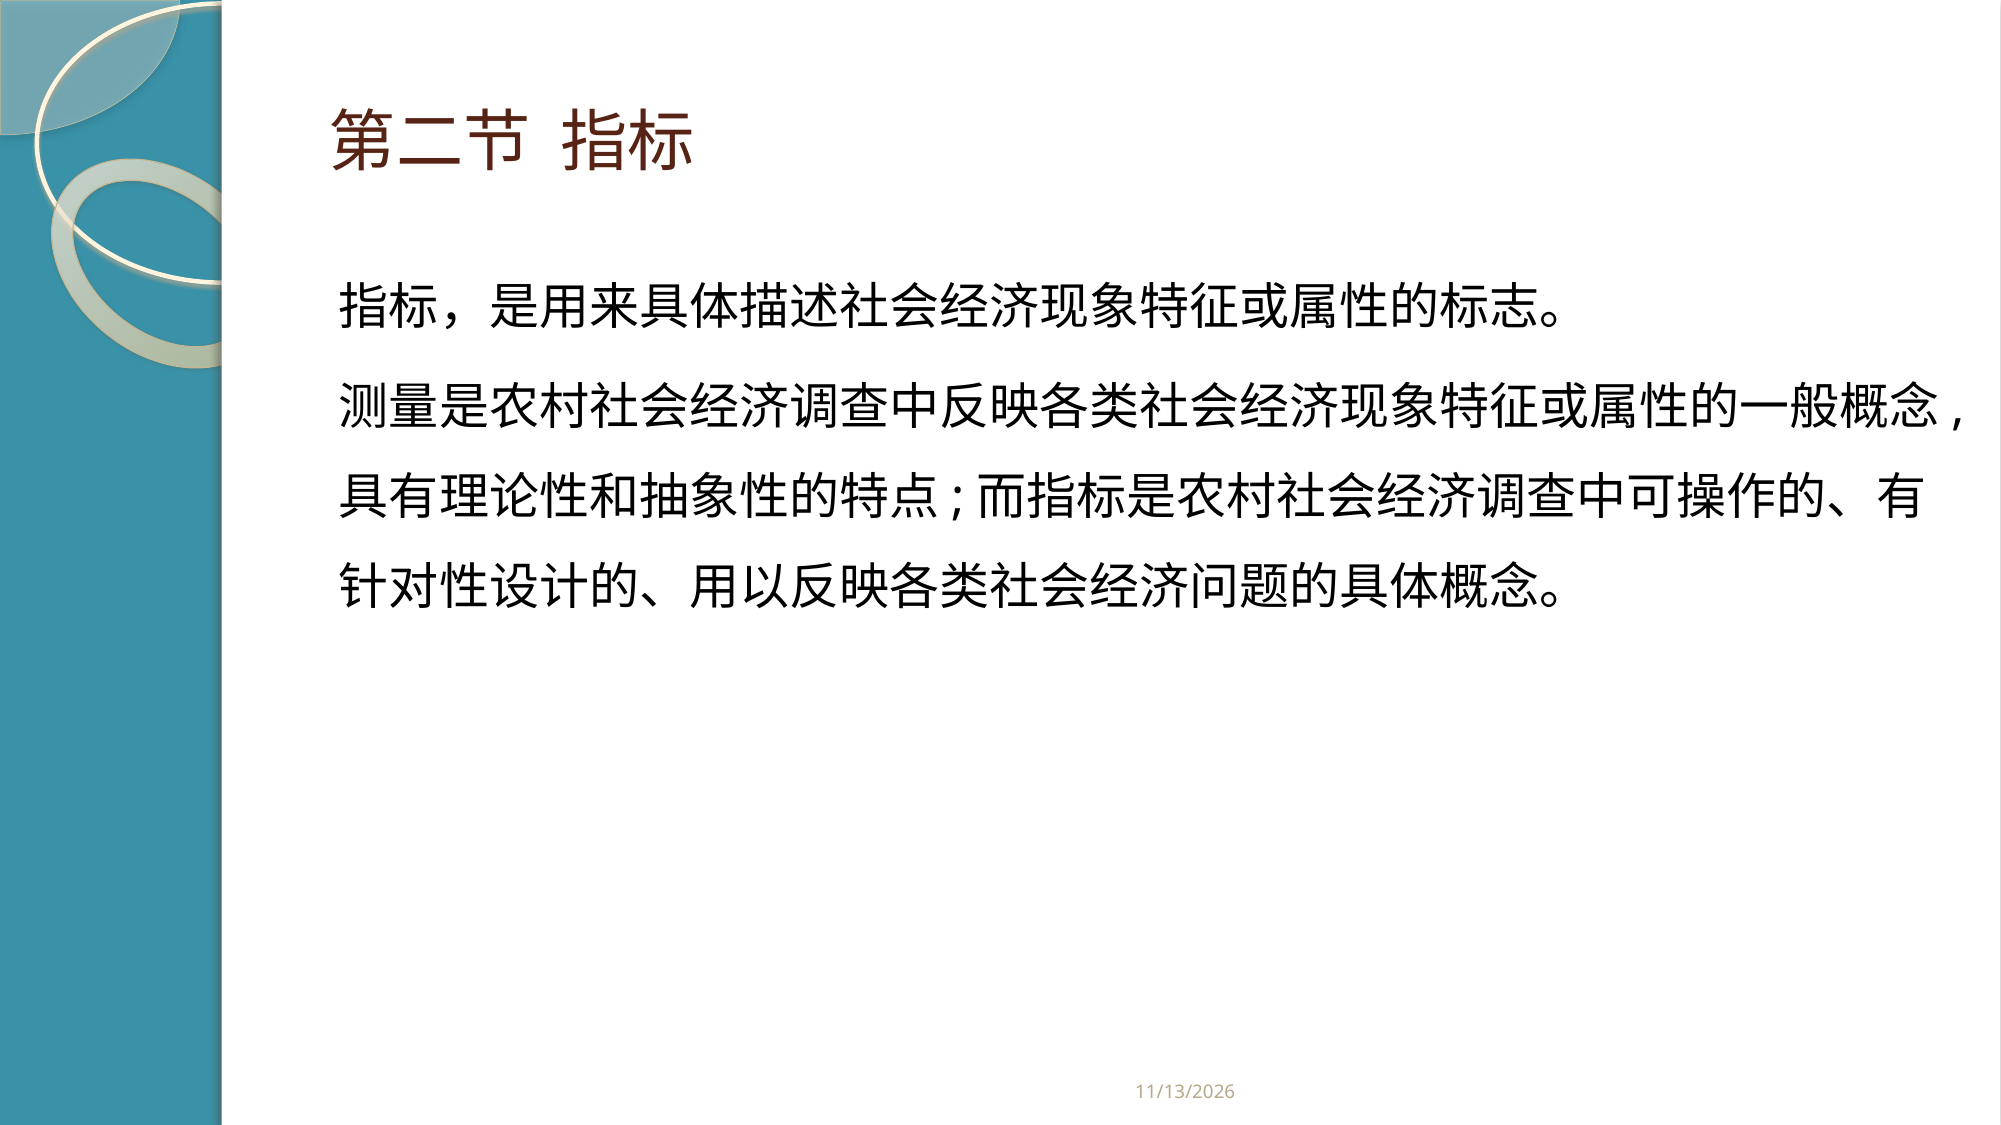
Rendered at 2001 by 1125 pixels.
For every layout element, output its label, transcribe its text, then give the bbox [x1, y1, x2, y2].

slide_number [783, 1034, 1250, 1113]
title 第二节 指标 [313, 45, 1954, 233]
list 指标，是用来具体描述社会经济现象特征或属性的标志。 测量是农村社会经济调查中反映各类社会经济现象特征或属性的一般概念,具有理论性和抽象性的特点;而指标是农村社会经济调查中可操作的、有针对性设计的、用以反映各类社会经济问题的具体概念。 [313, 237, 1954, 1025]
